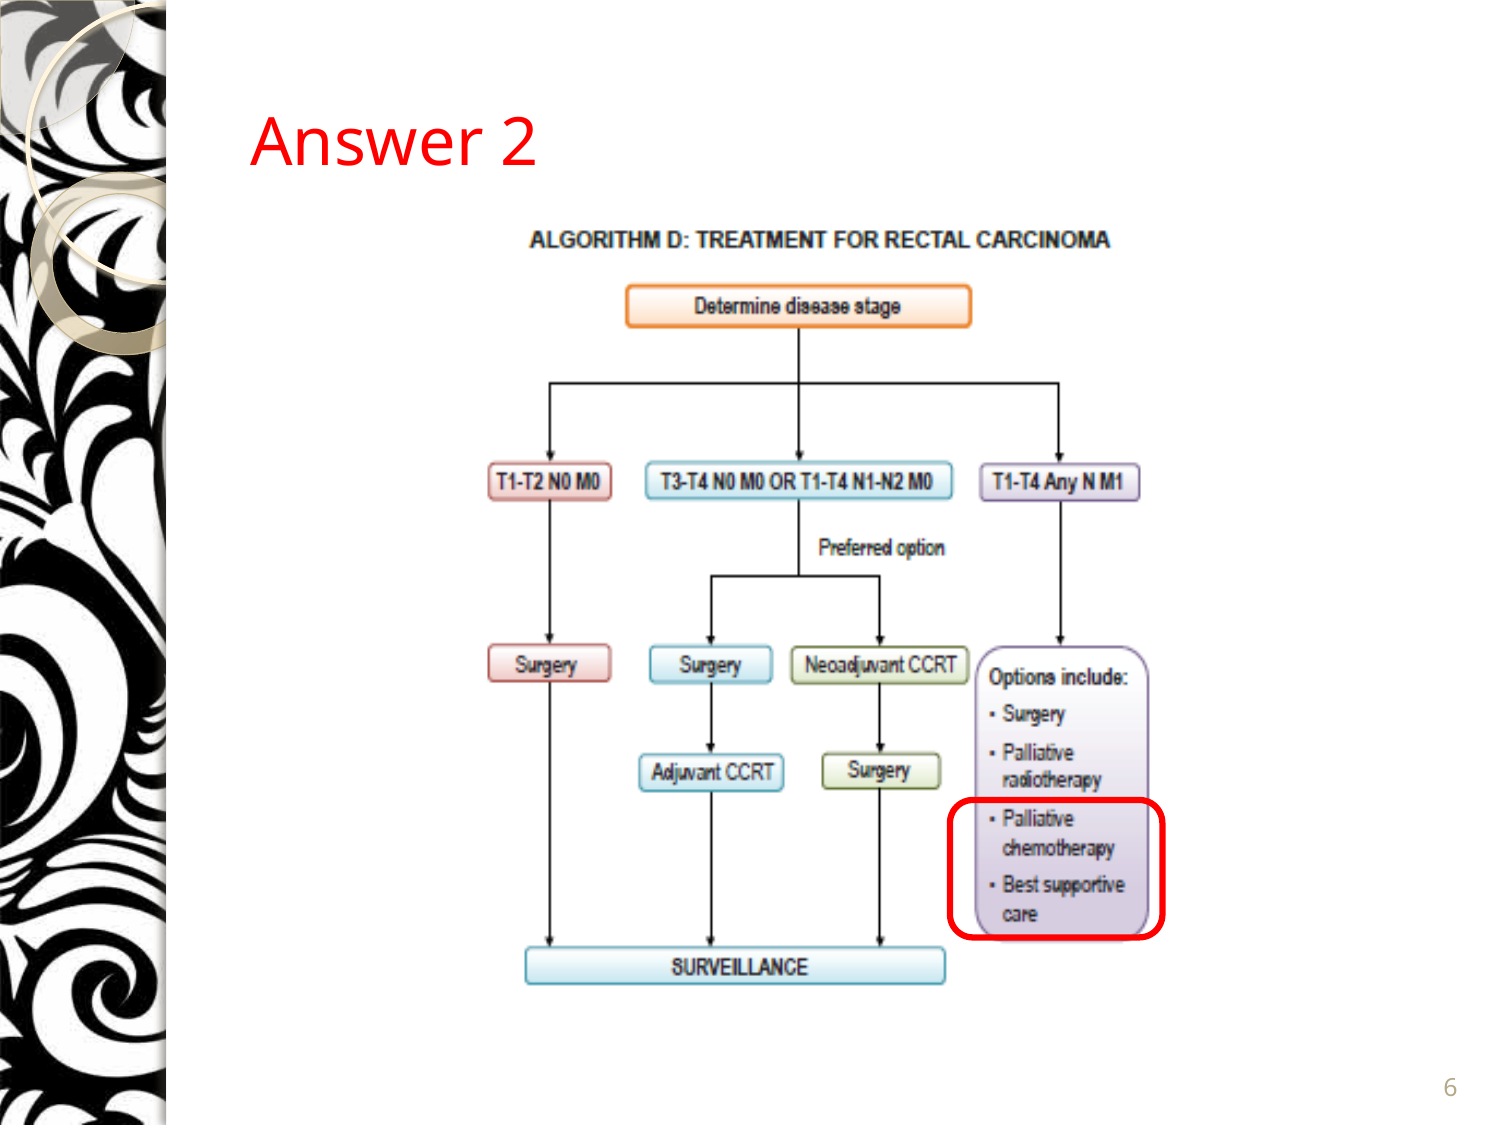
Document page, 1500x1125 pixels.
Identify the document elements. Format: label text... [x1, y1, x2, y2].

title Answer 2 [235, 45, 1466, 233]
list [462, 212, 1163, 1013]
picture [0, 134, 166, 1125]
picture [62, 195, 160, 280]
picture [53, 241, 160, 332]
picture [32, 13, 160, 207]
picture [136, 0, 164, 4]
slide_number 6 [1413, 1034, 1488, 1113]
